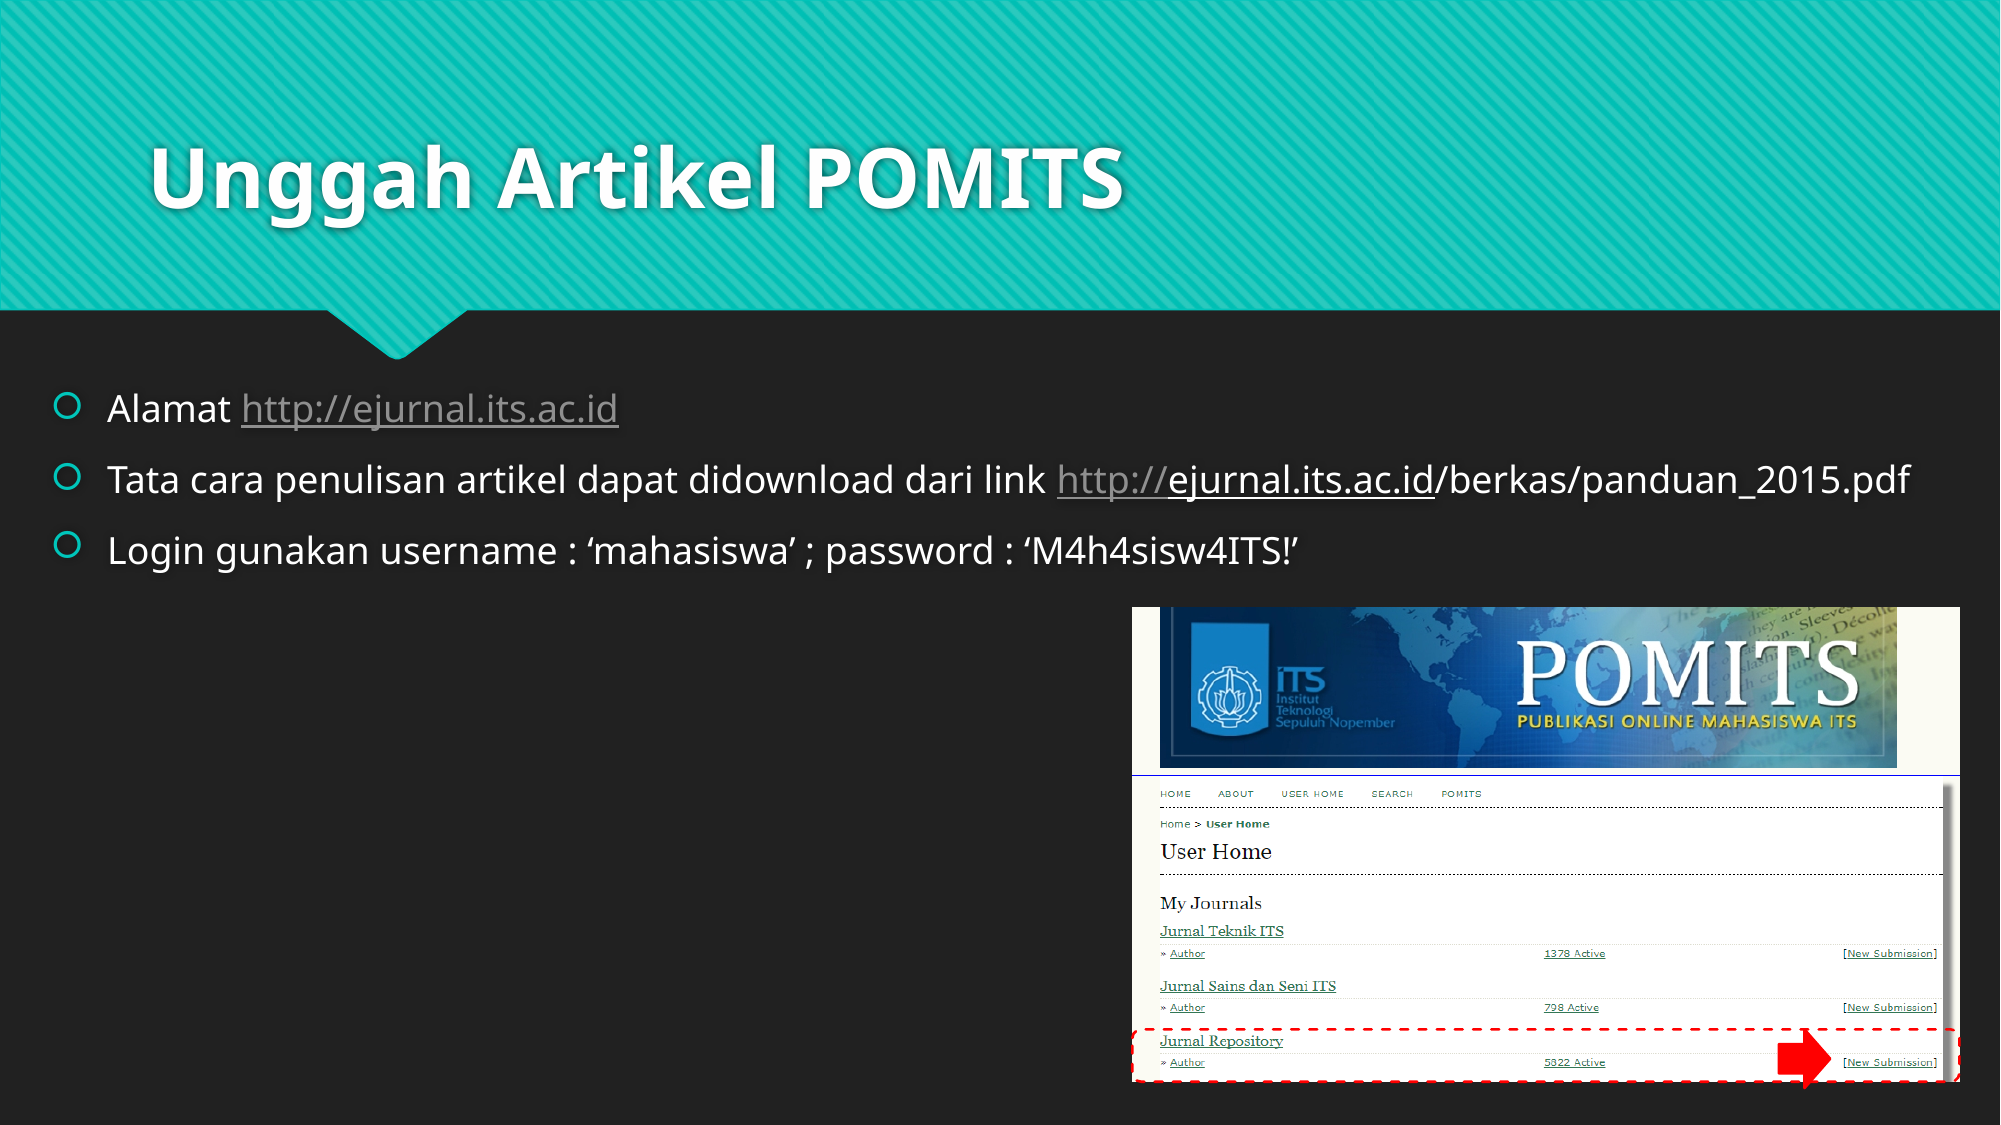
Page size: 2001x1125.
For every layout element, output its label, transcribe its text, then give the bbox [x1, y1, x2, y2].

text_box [1132, 607, 1960, 1089]
list Alamat http://ejurnal.its.ac.id Tata cara penulisan artikel dapat didownload dari link http://ejurnal.its.ac.id/berkas/panduan_2015.pdf Login gunakan username : ‘mahasiswa’ ; password : ‘M4h4sisw4ITS!’ [35, 377, 1960, 975]
title Unggah Artikel POMITS [132, 73, 1868, 233]
